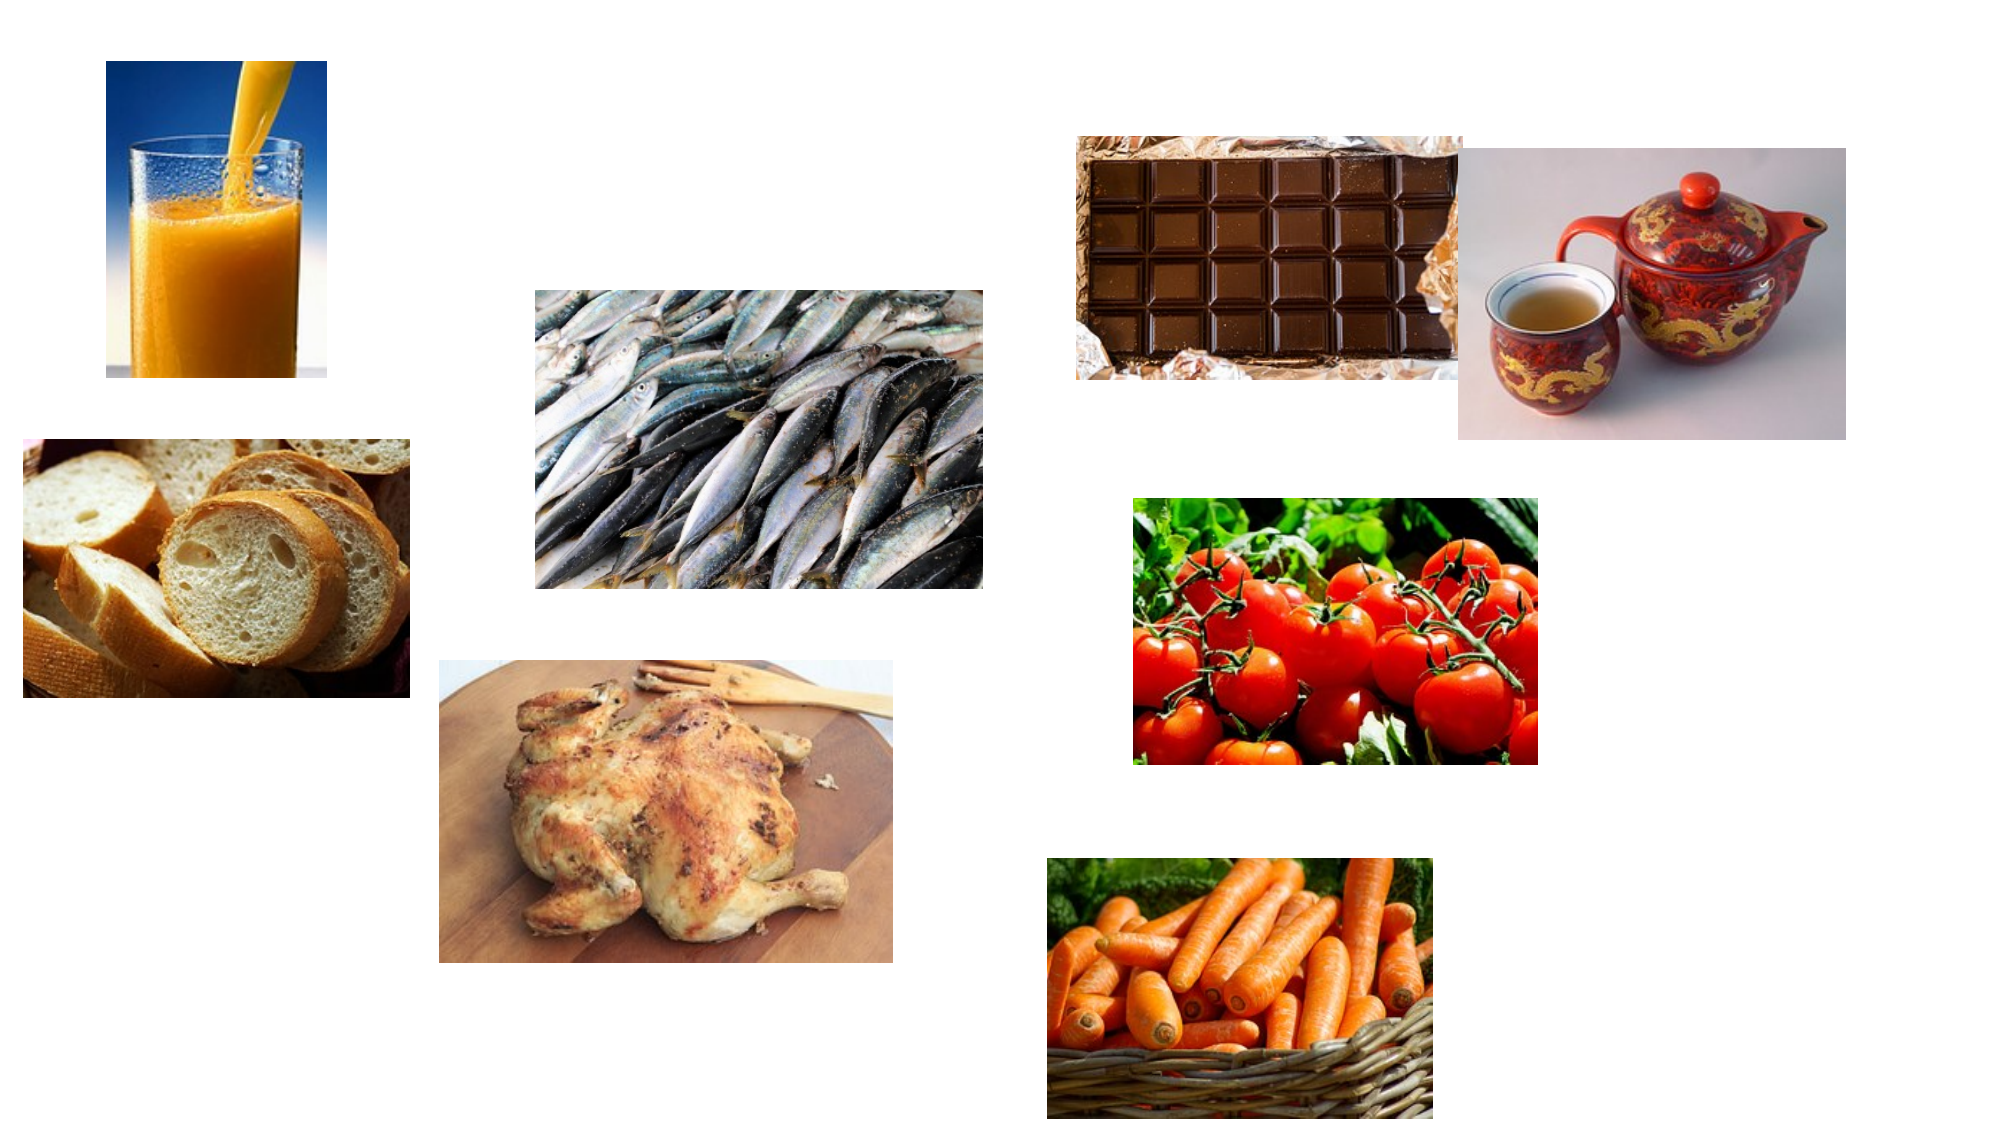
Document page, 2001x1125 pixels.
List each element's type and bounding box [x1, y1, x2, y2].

picture [439, 659, 893, 963]
picture [106, 61, 327, 378]
picture [535, 290, 983, 589]
picture [1047, 858, 1433, 1119]
picture [1076, 136, 1846, 440]
picture [23, 439, 410, 698]
picture [1133, 498, 1538, 765]
